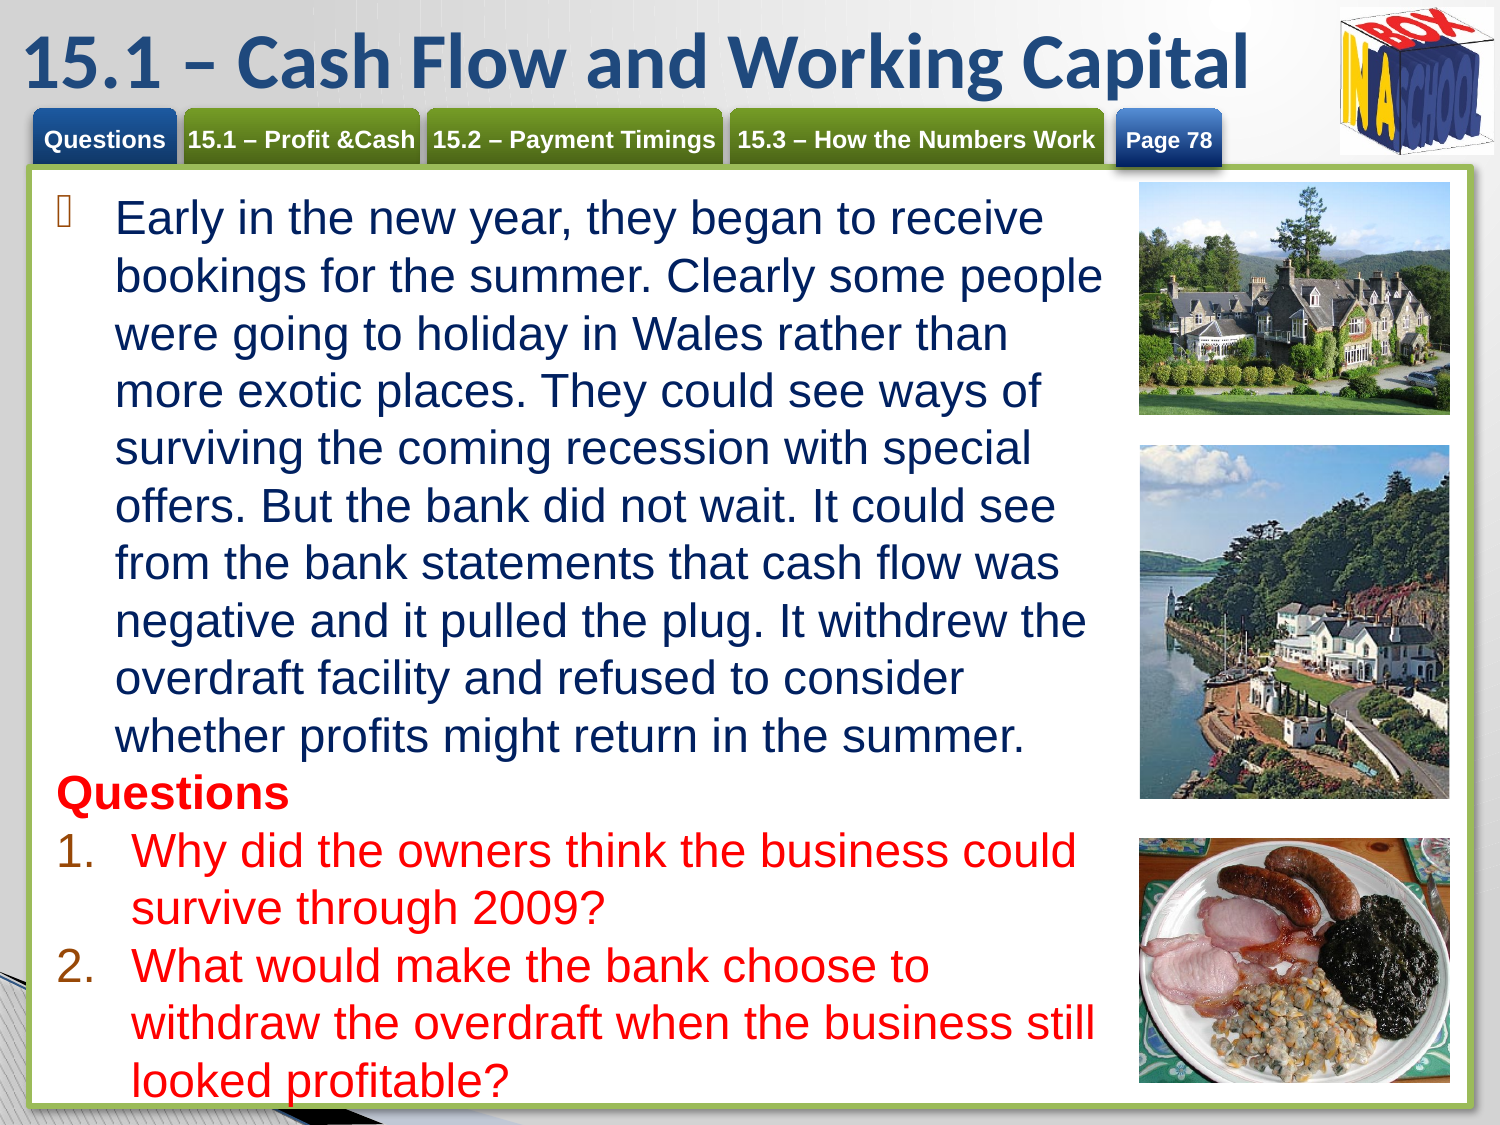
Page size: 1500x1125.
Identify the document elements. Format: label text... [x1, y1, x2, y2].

picture [1139, 838, 1450, 1083]
picture [1340, 7, 1495, 155]
title 15.1 – Cash Flow and Working Capital [5, 11, 1270, 102]
text_box Early in the new year, they began to receive bookings for the summer. Clearly some people were going to holiday in Wales rather than more exotic places. They could see ways of surviving the coming recession with special offers. But the bank did not wait. It could see from the bank statements that cash flow was negative and it pulled the plug. It withdrew the overdraft facility and refused to consider whether profits might return in the summer. Questions Why did the owners think the business could survive through 2009? What would make the bank choose to withdraw the overdraft when the business still looked profitable? [41, 179, 1140, 1114]
picture [281, 1114, 303, 1125]
text_box Page 78 [1116, 108, 1223, 168]
picture [1139, 445, 1450, 799]
picture [1139, 181, 1450, 415]
